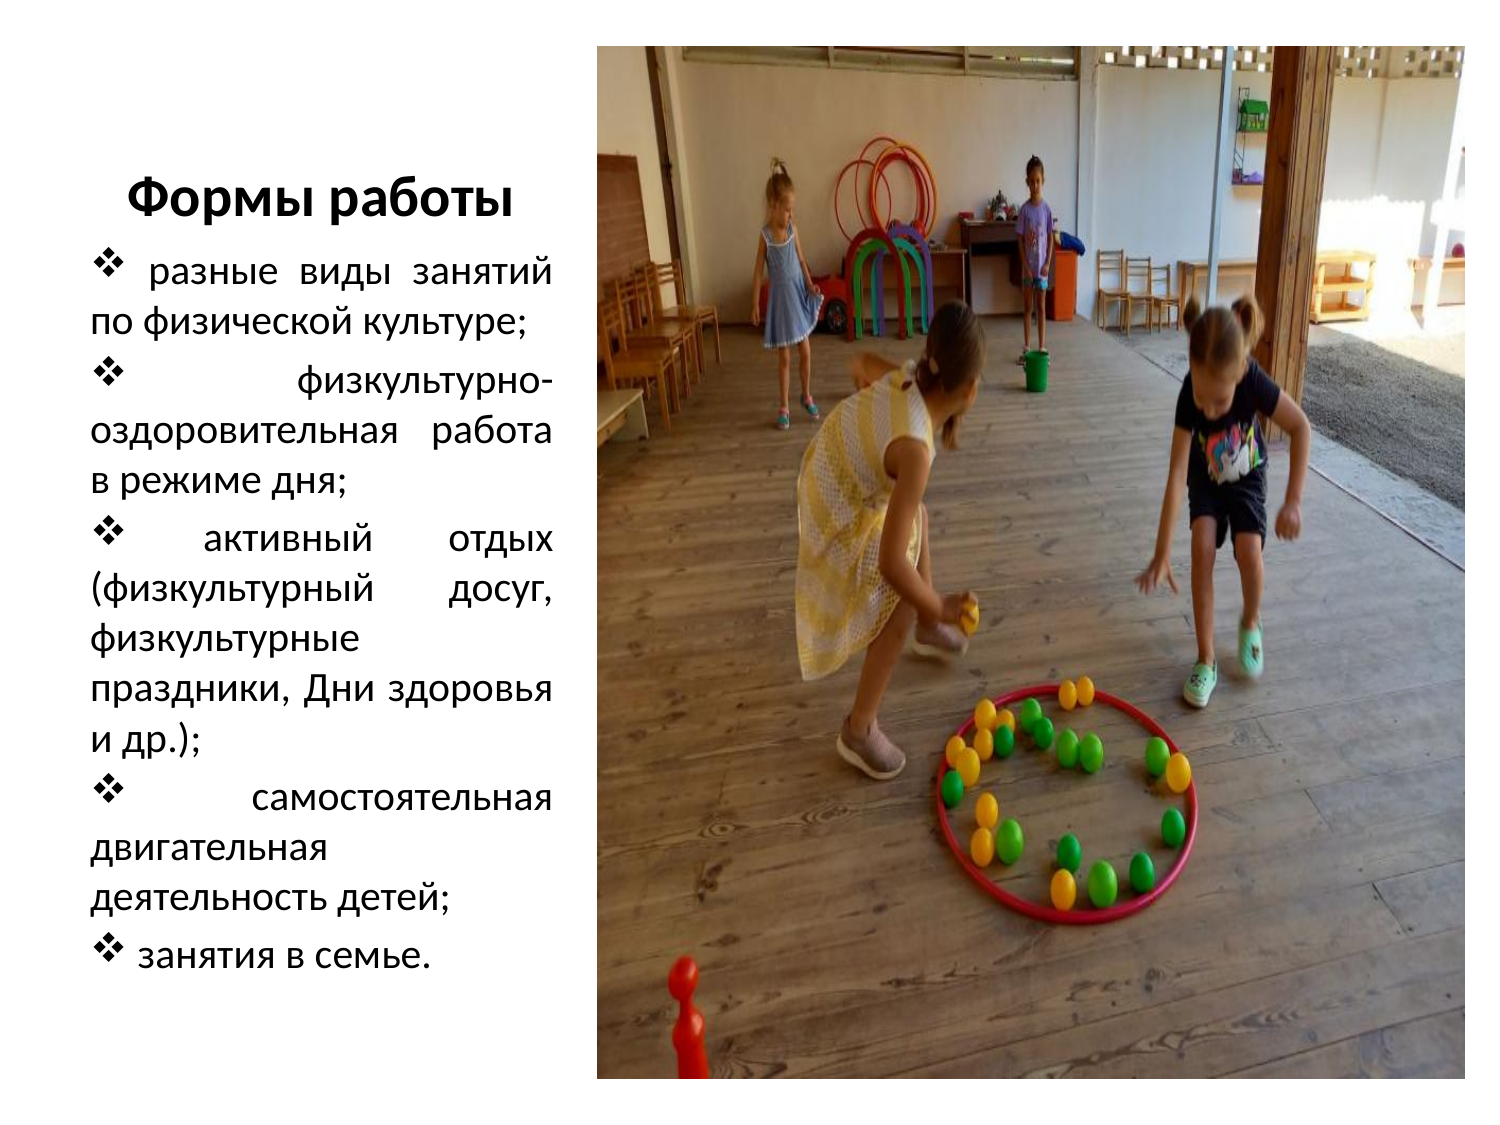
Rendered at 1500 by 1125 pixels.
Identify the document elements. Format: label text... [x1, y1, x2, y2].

title Формы работы [75, 44, 569, 235]
list разные виды занятий по физической культуре; физкультурно-оздоровительная работа в режиме дня; активный отдых (физкультурный досуг, физкультурные праздники, Дни здоровья и др.); самостоятельная двигательная деятельность детей; занятия в семье. [75, 235, 569, 1005]
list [597, 46, 1465, 1079]
